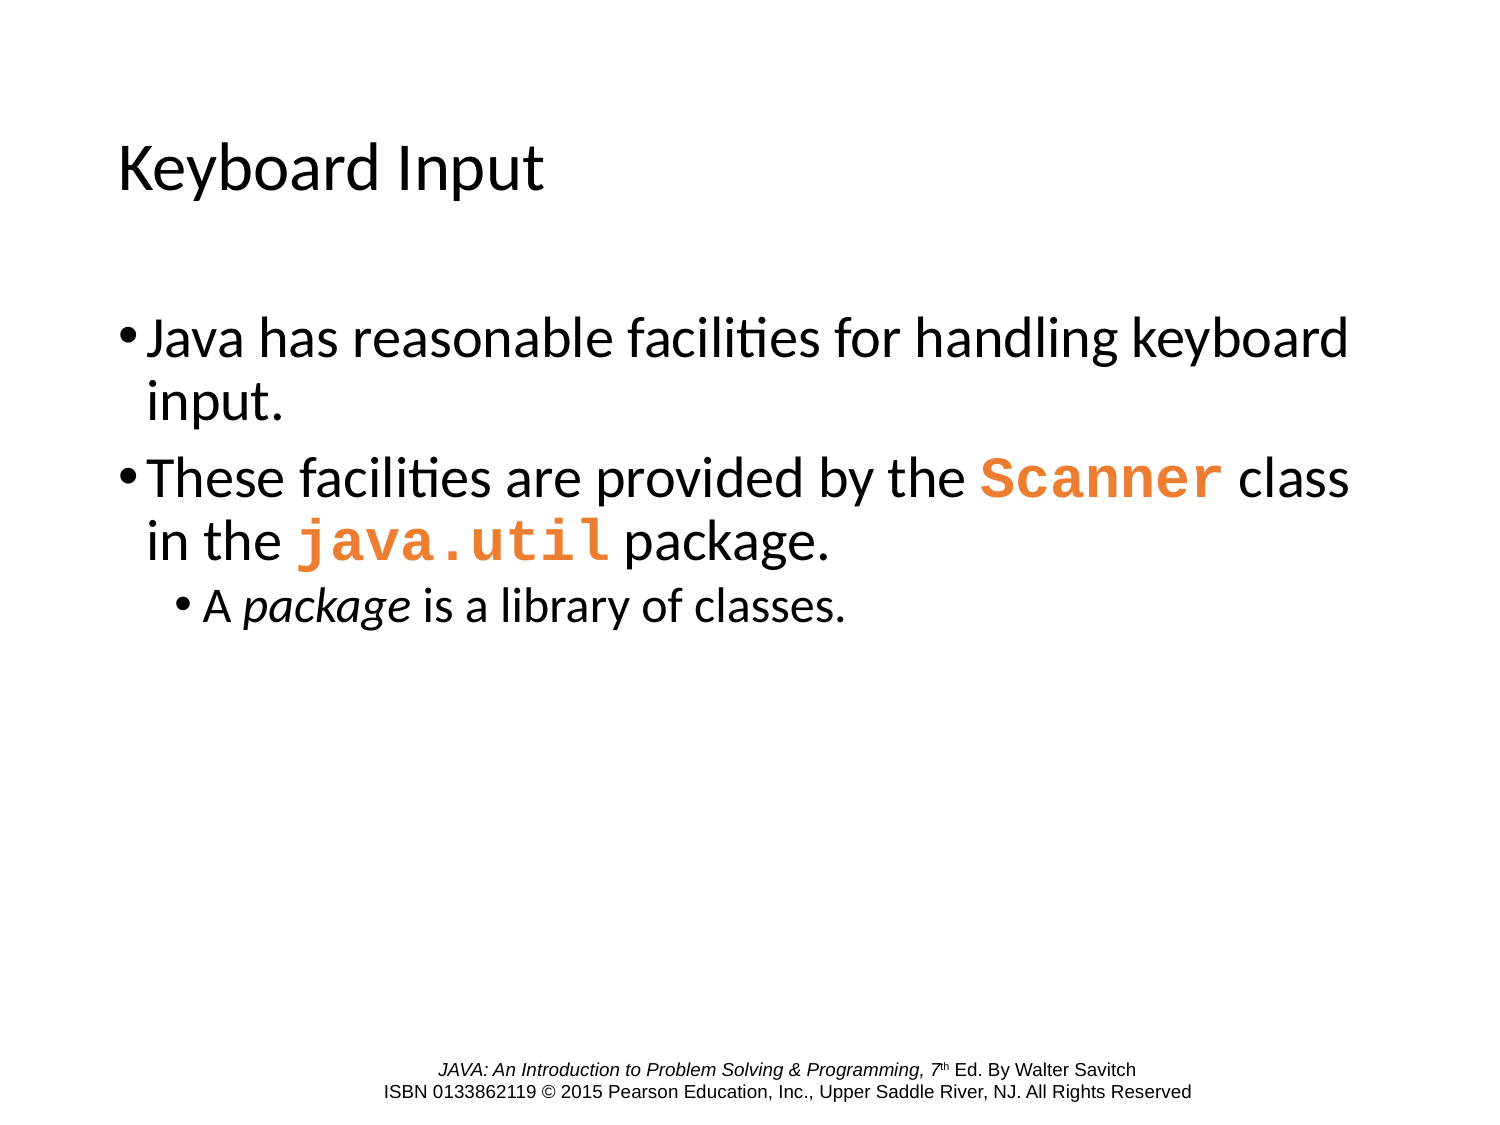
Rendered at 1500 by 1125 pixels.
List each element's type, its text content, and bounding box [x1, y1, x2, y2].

list Java has reasonable facilities for handling keyboard input. These facilities are provided by the Scanner class in the java.util package. A package is a library of classes. [103, 299, 1397, 1014]
title Keyboard Input [103, 59, 1397, 278]
